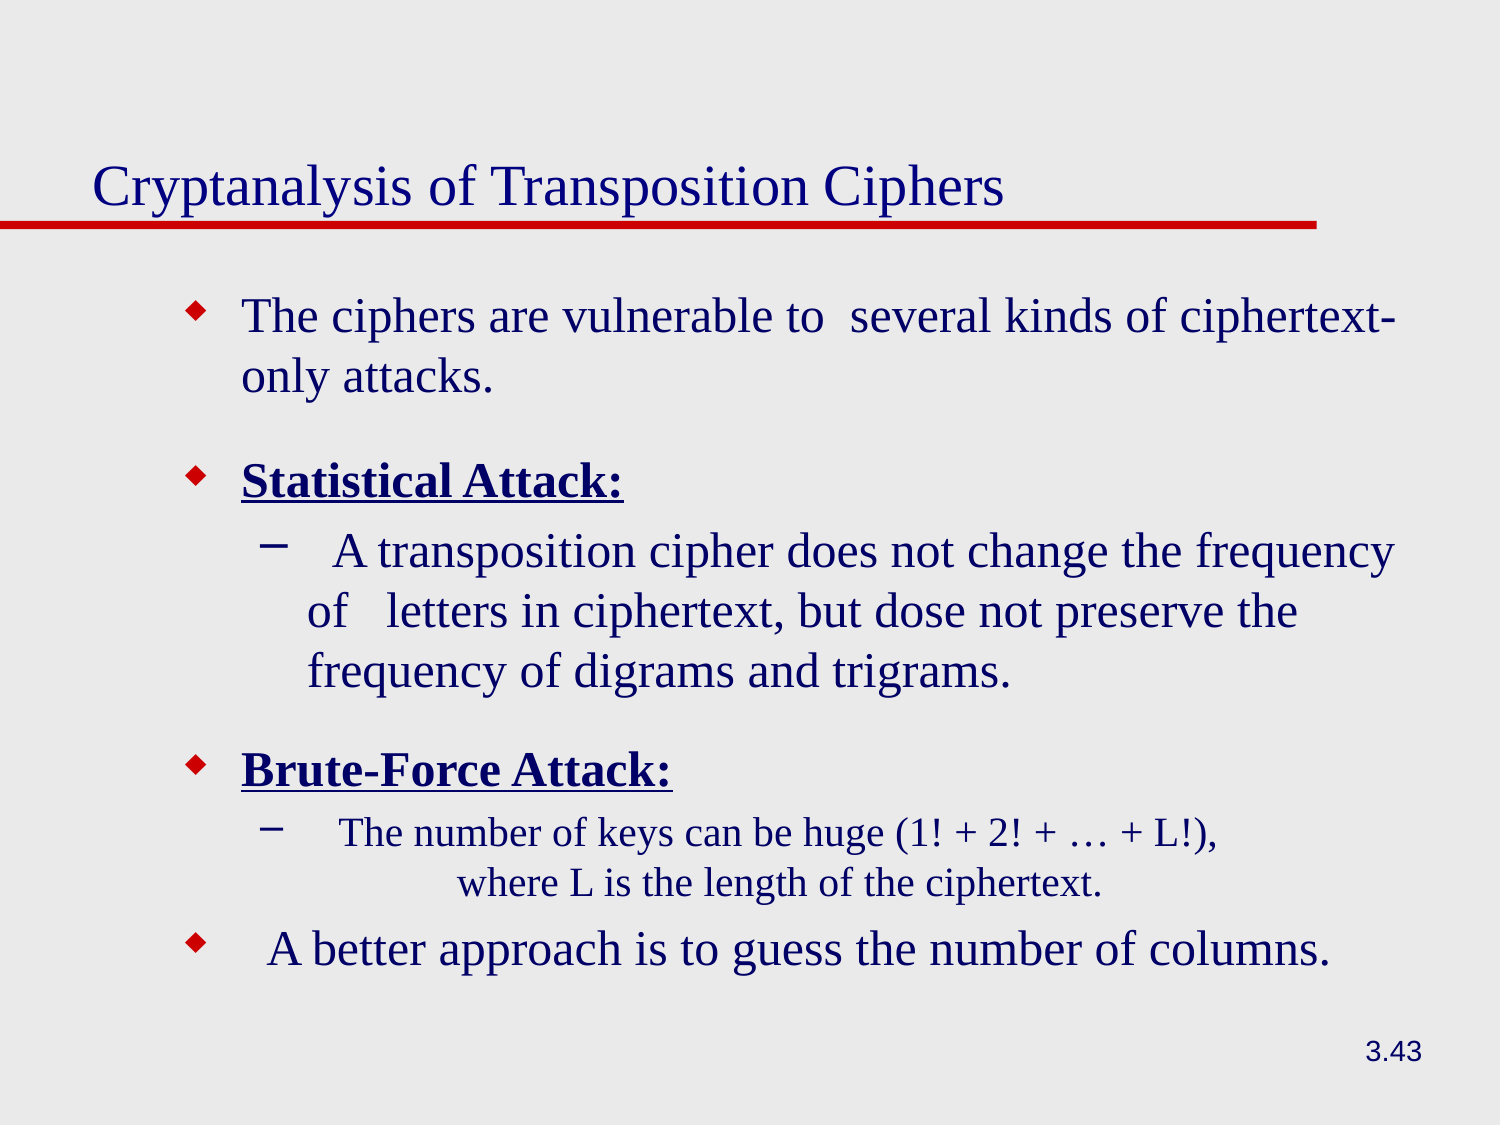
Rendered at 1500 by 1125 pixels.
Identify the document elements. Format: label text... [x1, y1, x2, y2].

list The ciphers are vulnerable to several kinds of ciphertext-only attacks. Statistical Attack: A transposition cipher does not change the frequency of letters in ciphertext, but dose not preserve the frequency of digrams and trigrams. Brute-Force Attack: The number of keys can be huge (1! + 2! + … + L!), where L is the length of the ciphertext. A better approach is to guess the number of columns. [169, 687, 1438, 951]
text_box [37, 610, 1463, 687]
slide_number 3.43 [1124, 1012, 1438, 1088]
title Cryptanalysis of Transposition Ciphers [62, 43, 1338, 226]
list The ciphers are vulnerable to several kinds of ciphertext-only attacks. Statistical Attack: A transposition cipher does not change the frequency of letters in ciphertext, but dose not preserve the frequency of digrams and trigrams. Brute-Force Attack: The number of keys can be huge (1! + 2! + … + L!), where L is the length of the ciphertext. A better approach is to guess the number of columns. [169, 274, 1438, 610]
